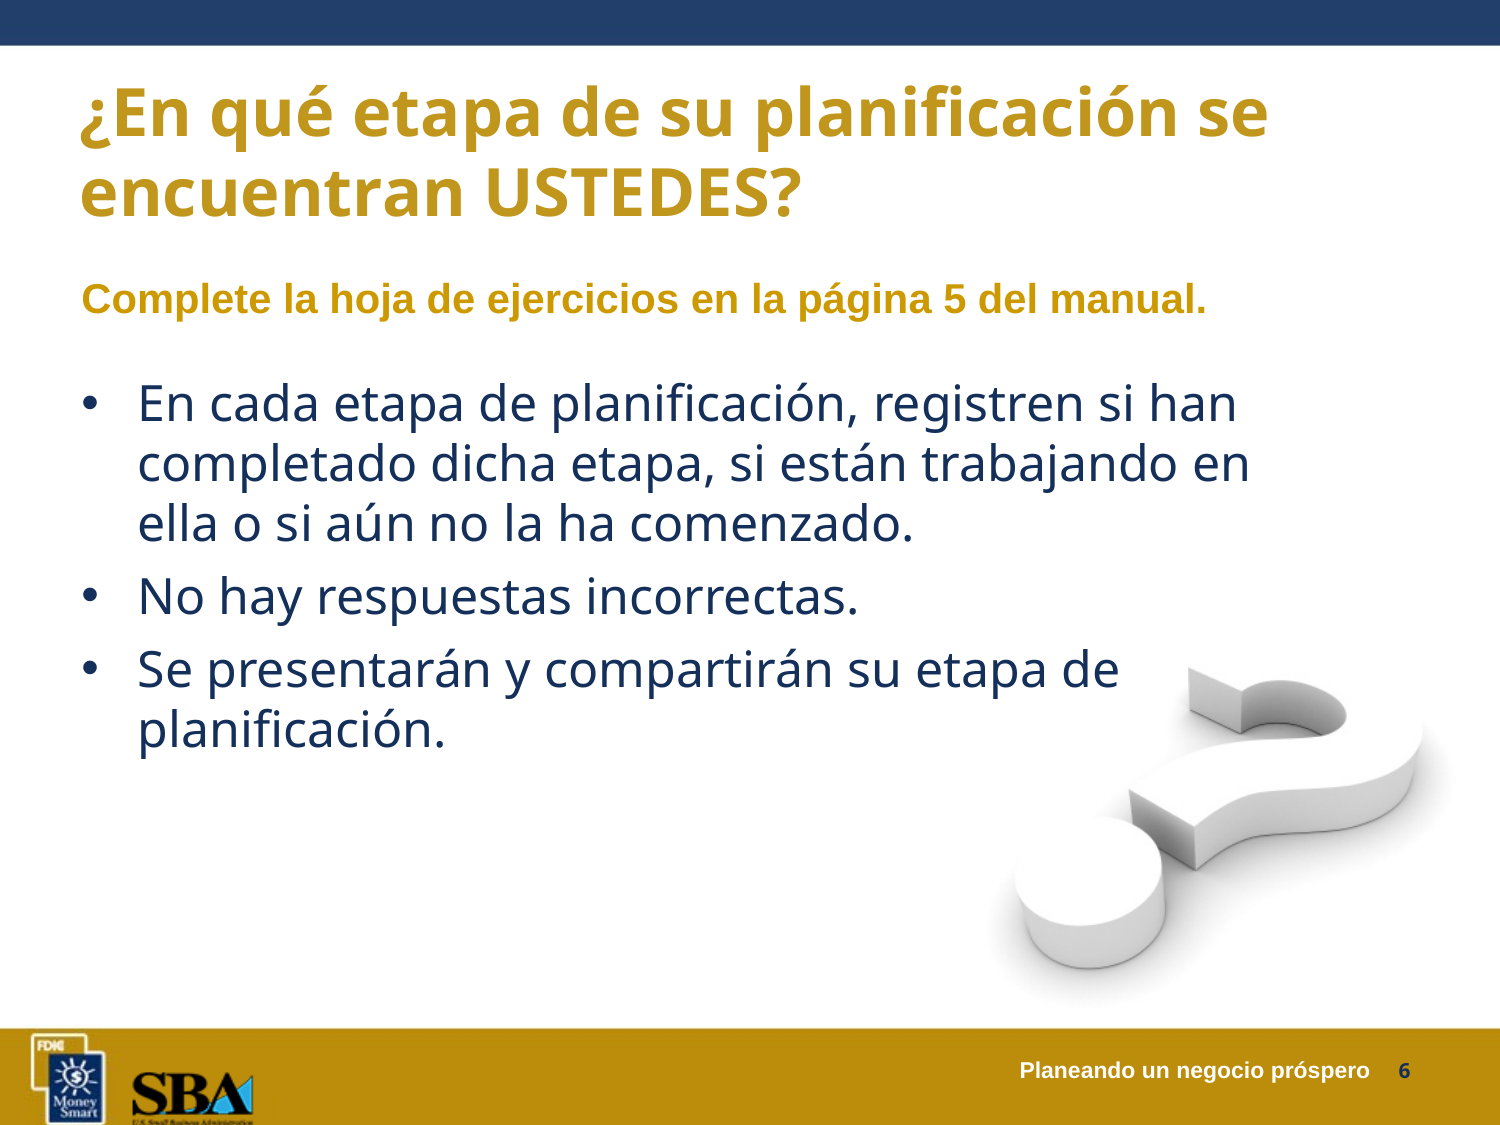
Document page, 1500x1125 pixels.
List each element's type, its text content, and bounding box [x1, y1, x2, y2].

list Complete la hoja de ejercicios en la página 5 del manual. En cada etapa de planificación, registren si han completado dicha etapa, si están trabajando en ella o si aún no la ha comenzado. No hay respuestas incorrectas. Se presentarán y compartirán su etapa de planificación. [66, 264, 1305, 965]
title ¿En qué etapa de su planificación se encuentran USTEDES? [64, 62, 1415, 163]
picture [0, 0, 1500, 1125]
